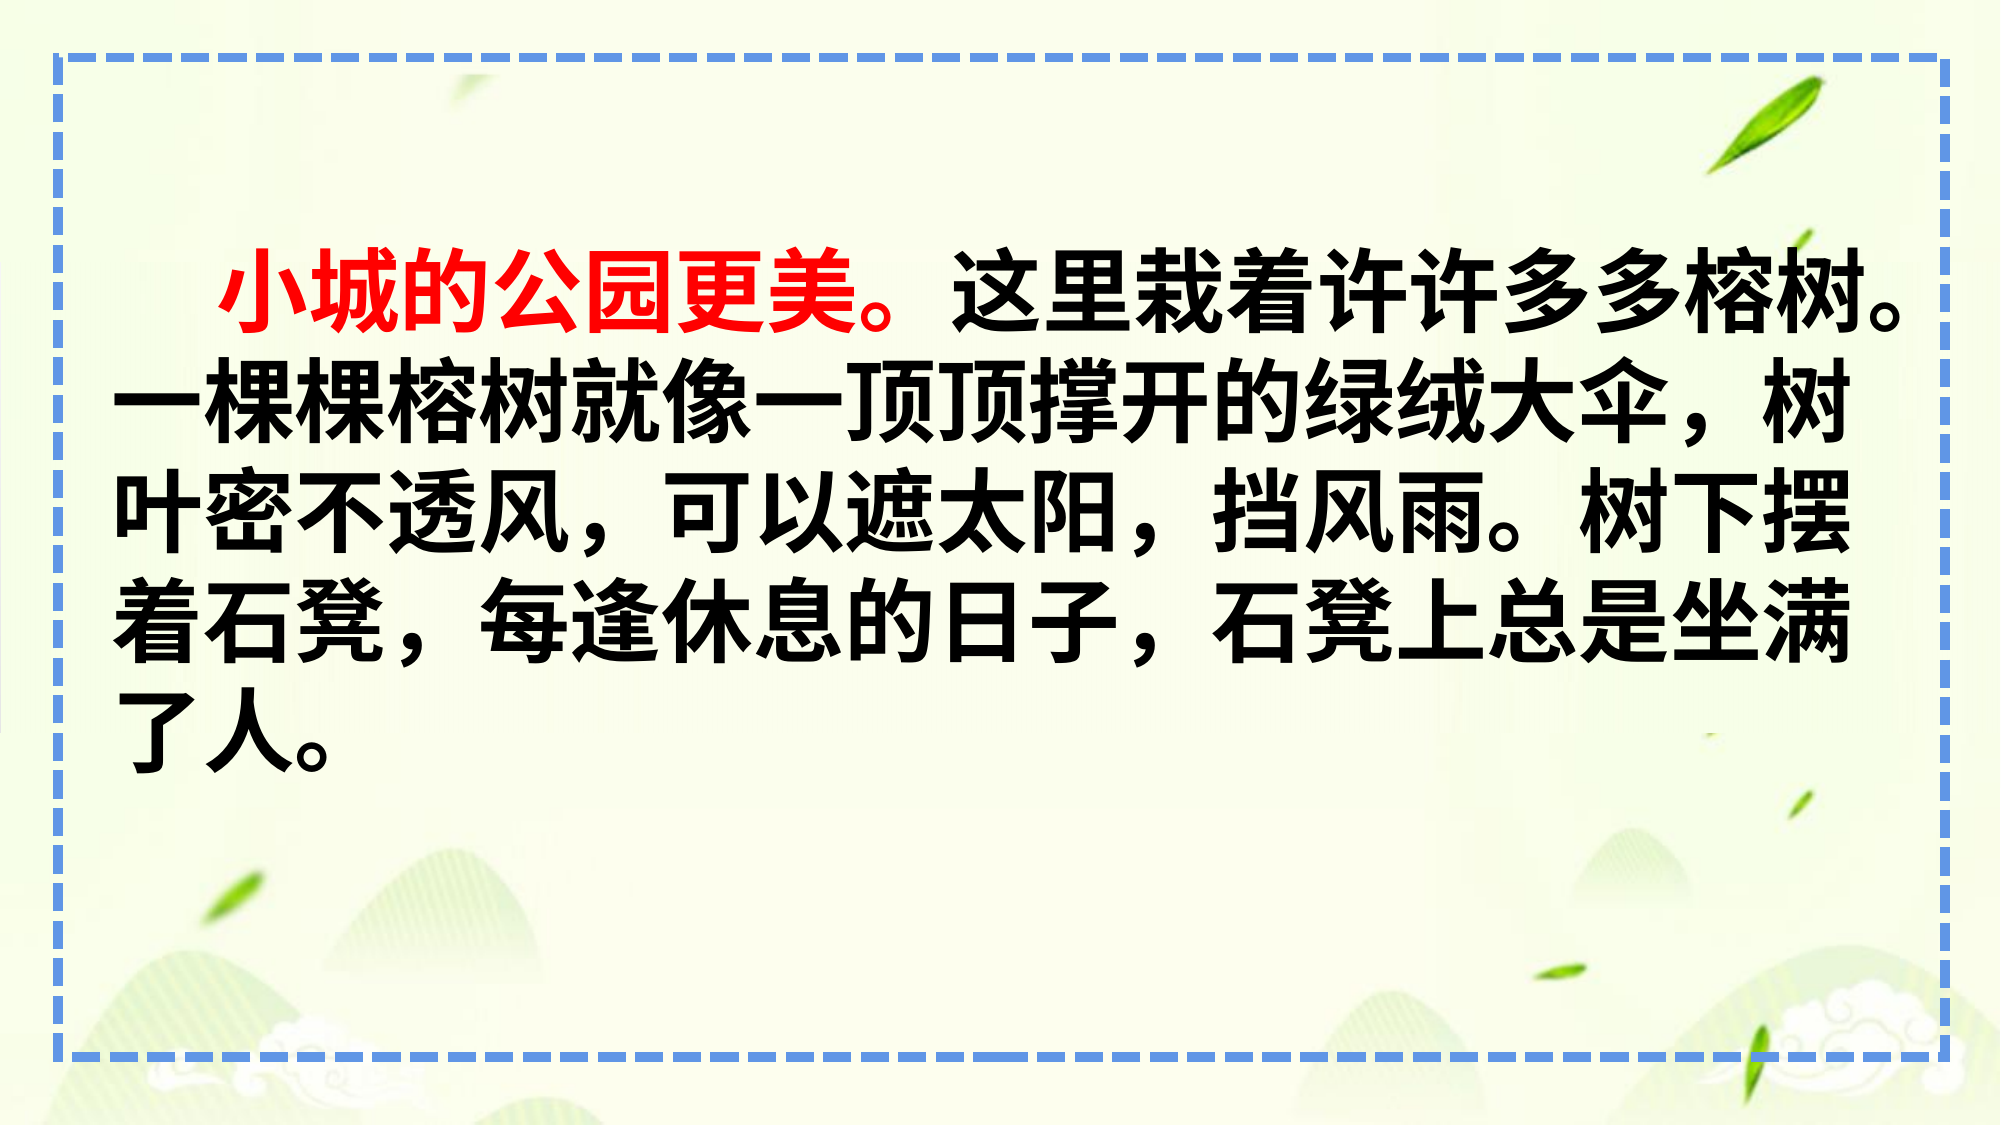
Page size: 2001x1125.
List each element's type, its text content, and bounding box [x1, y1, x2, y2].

picture [0, 0, 2001, 1125]
text_box 小城的公园更美。这里栽着许许多多榕树。一棵棵榕树就像一顶顶撑开的绿绒大伞，树叶密不透风，可以遮太阳，挡风雨。树下摆着石凳，每逢休息的日子，石凳上总是坐满了人。 [96, 226, 1906, 792]
